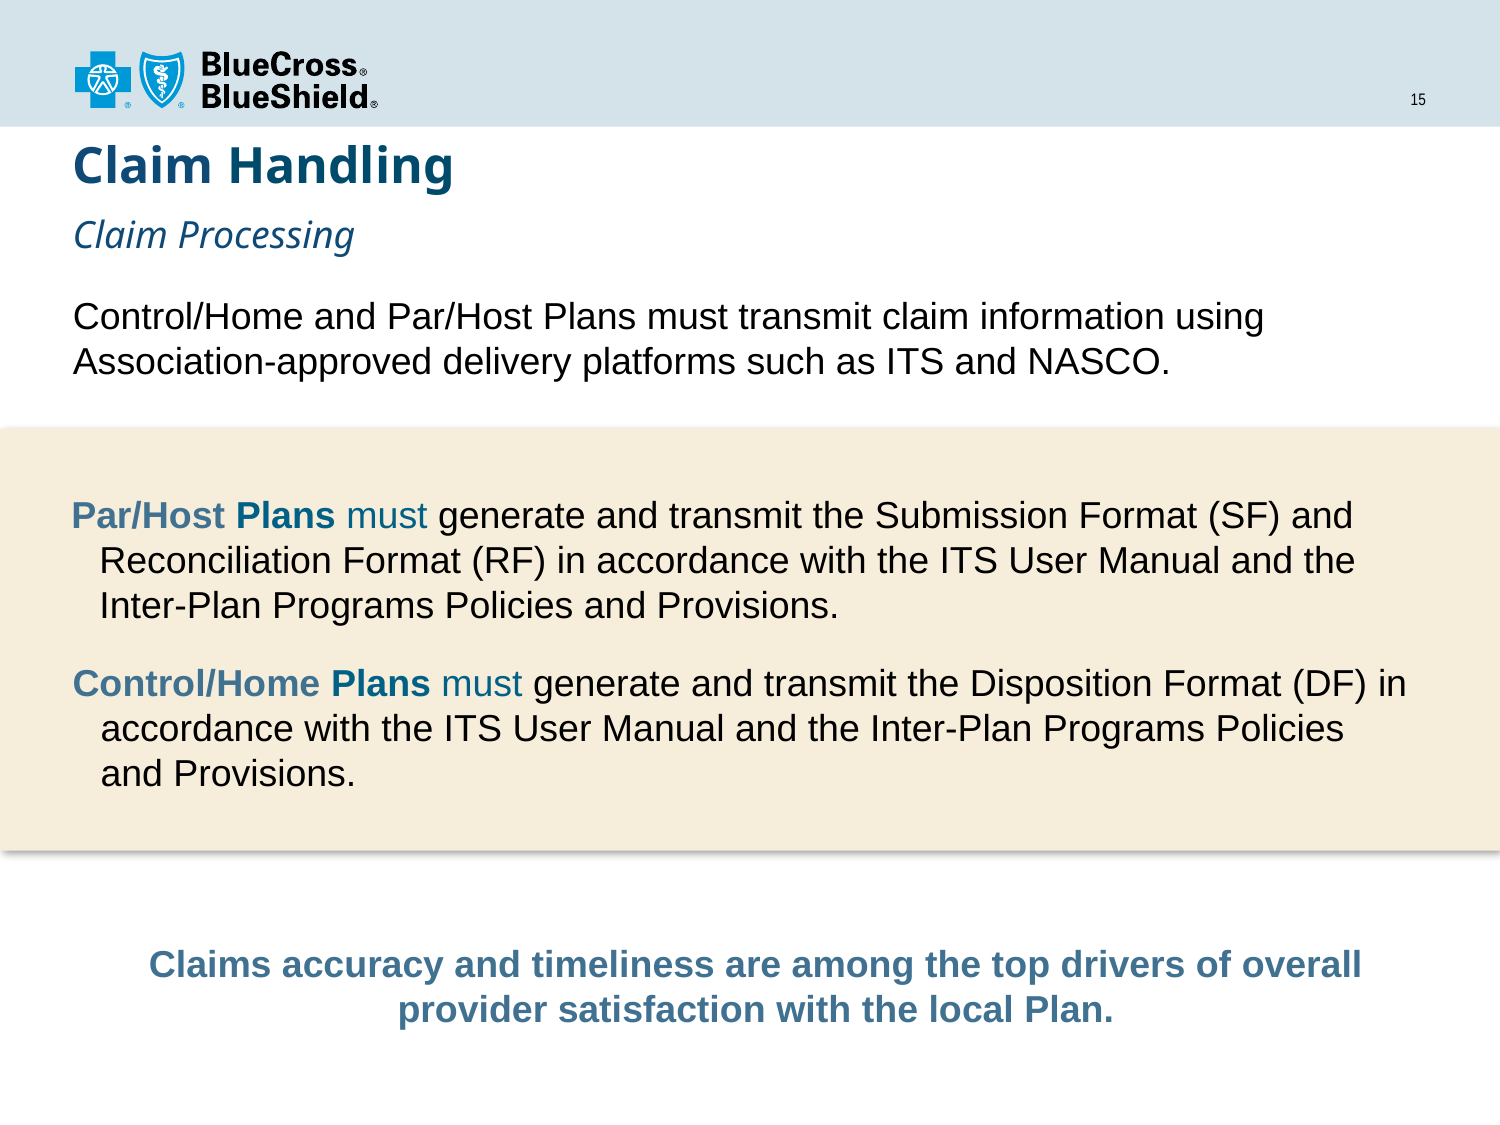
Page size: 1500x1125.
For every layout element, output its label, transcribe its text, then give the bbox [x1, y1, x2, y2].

list Par/Host Plans must generate and transmit the Submission Format (SF) and Reconciliation Format (RF) in accordance with the ITS User Manual and the Inter-Plan Programs Policies and Provisions. [71, 491, 1422, 667]
title Claim Handling Claim Processing [72, 130, 1423, 187]
list Control/Home and Par/Host Plans must transmit claim information using Association-approved delivery platforms such as ITS and NASCO. [72, 291, 1463, 422]
picture [124, 101, 131, 109]
picture [178, 101, 185, 109]
text_box Control/Home Plans must generate and transmit the Disposition Format (DF) in accordance with the ITS User Manual and the Inter-Plan Programs Policies and Provisions. [72, 651, 1425, 802]
text_box Claims accuracy and timeliness are among the top drivers of overall provider satisfaction with the local Plan. [72, 926, 1425, 1045]
text_box [0, 428, 1500, 851]
